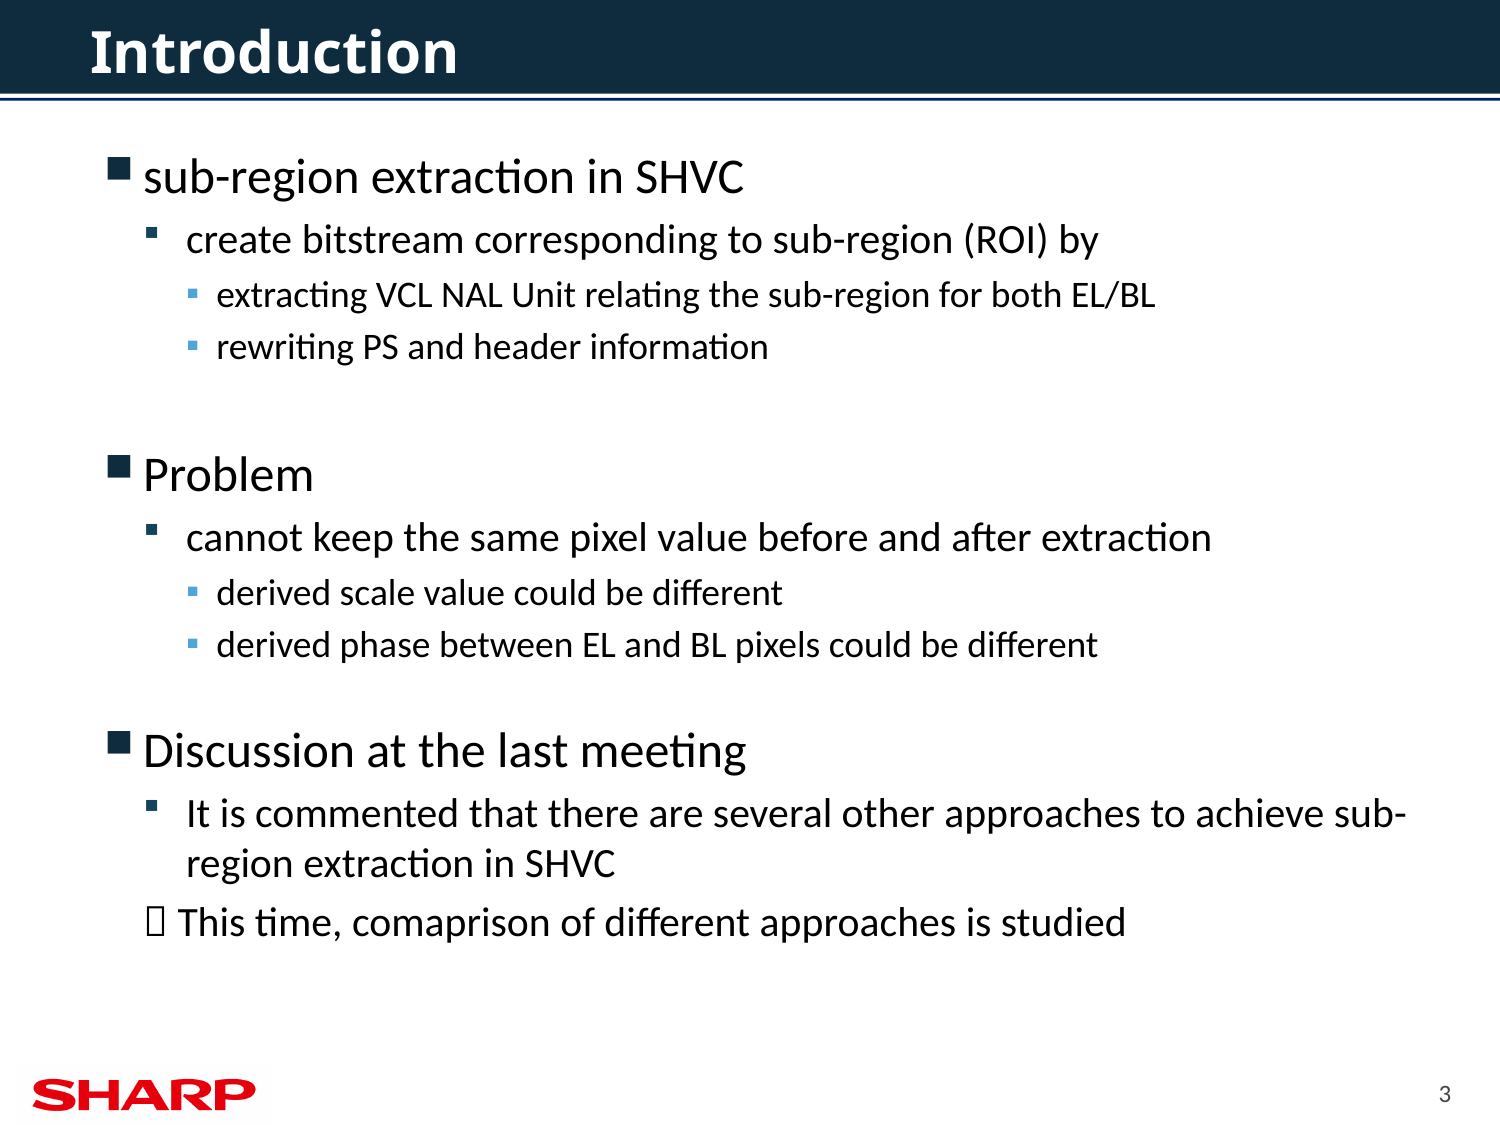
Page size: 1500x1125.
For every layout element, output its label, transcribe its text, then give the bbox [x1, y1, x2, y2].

slide_number 3 [1345, 1062, 1467, 1108]
picture [17, 1064, 271, 1125]
list sub-region extraction in SHVC create bitstream corresponding to sub-region (ROI) by extracting VCL NAL Unit relating the sub-region for both EL/BL rewriting PS and header information Problem cannot keep the same pixel value before and after extraction derived scale value could be different derived phase between EL and BL pixels could be different Discussion at the last meeting It is commented that there are several other approaches to achieve sub-region extraction in SHVC  This time, comaprison of different approaches is studied [74, 128, 1426, 1051]
title Introduction [74, 15, 1426, 85]
